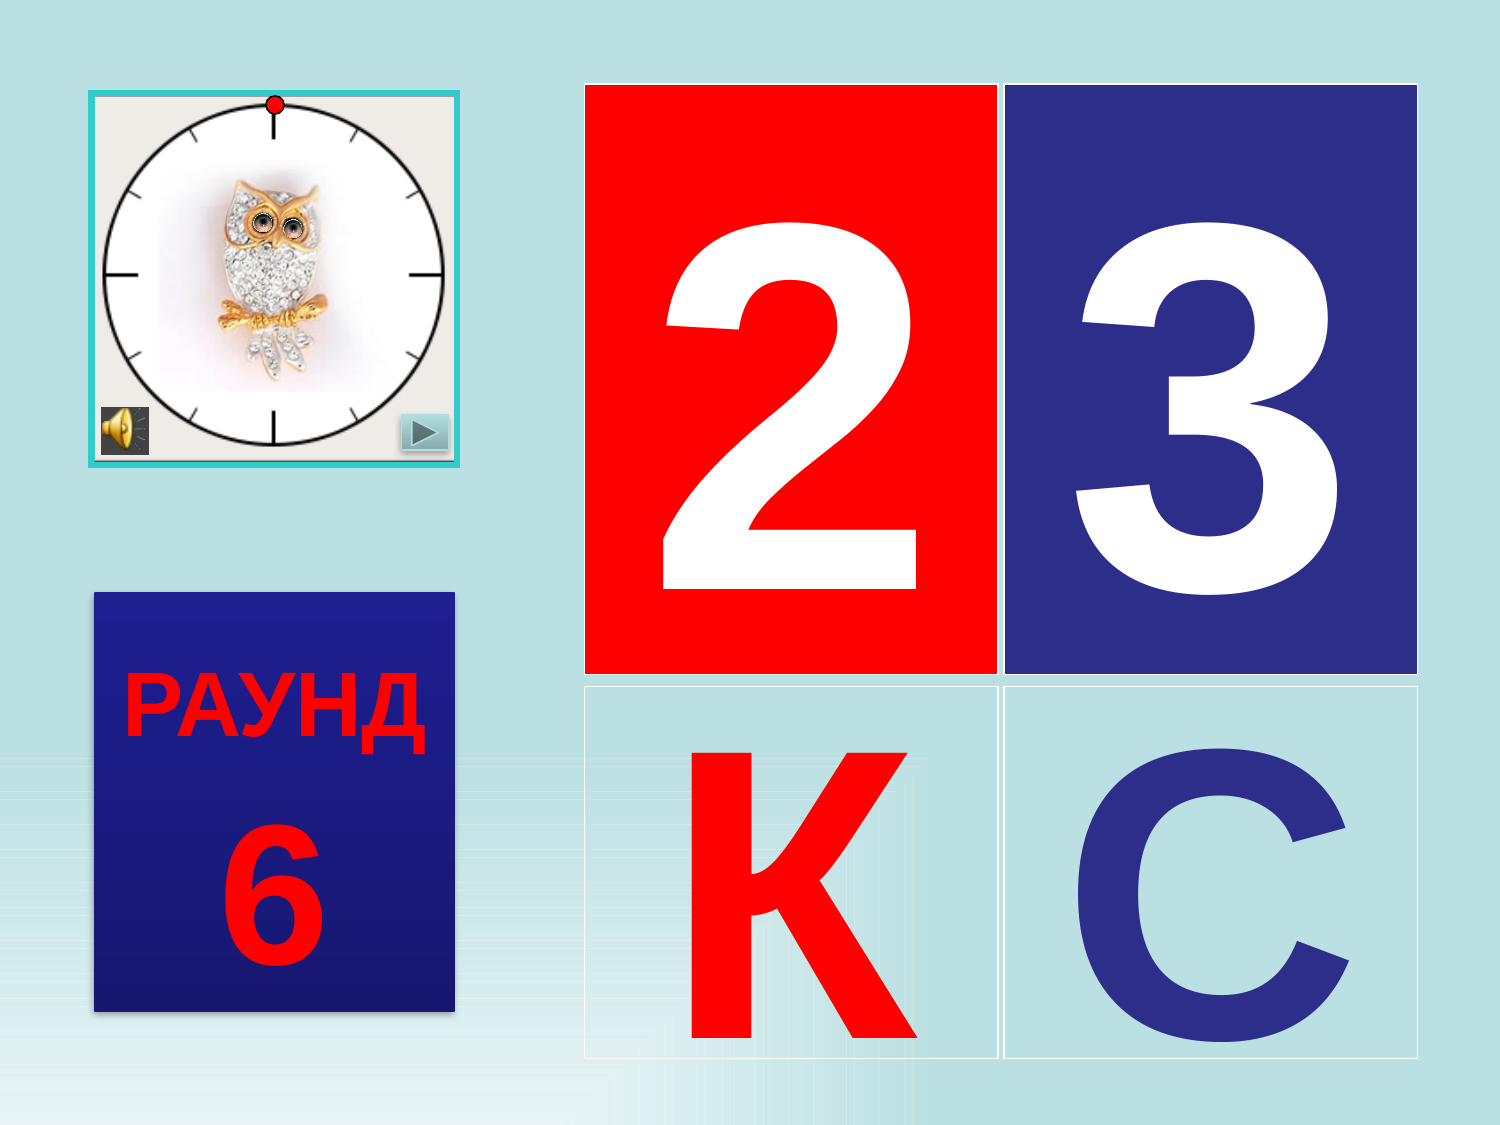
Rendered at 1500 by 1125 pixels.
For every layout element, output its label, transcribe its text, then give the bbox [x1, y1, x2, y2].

text_box С [1004, 686, 1418, 1059]
text_box 2 [584, 84, 999, 675]
text_box РАУНД 6 [94, 592, 455, 1012]
text_box 3 [1004, 84, 1418, 675]
picture [95, 96, 454, 462]
text_box К [584, 686, 998, 1059]
